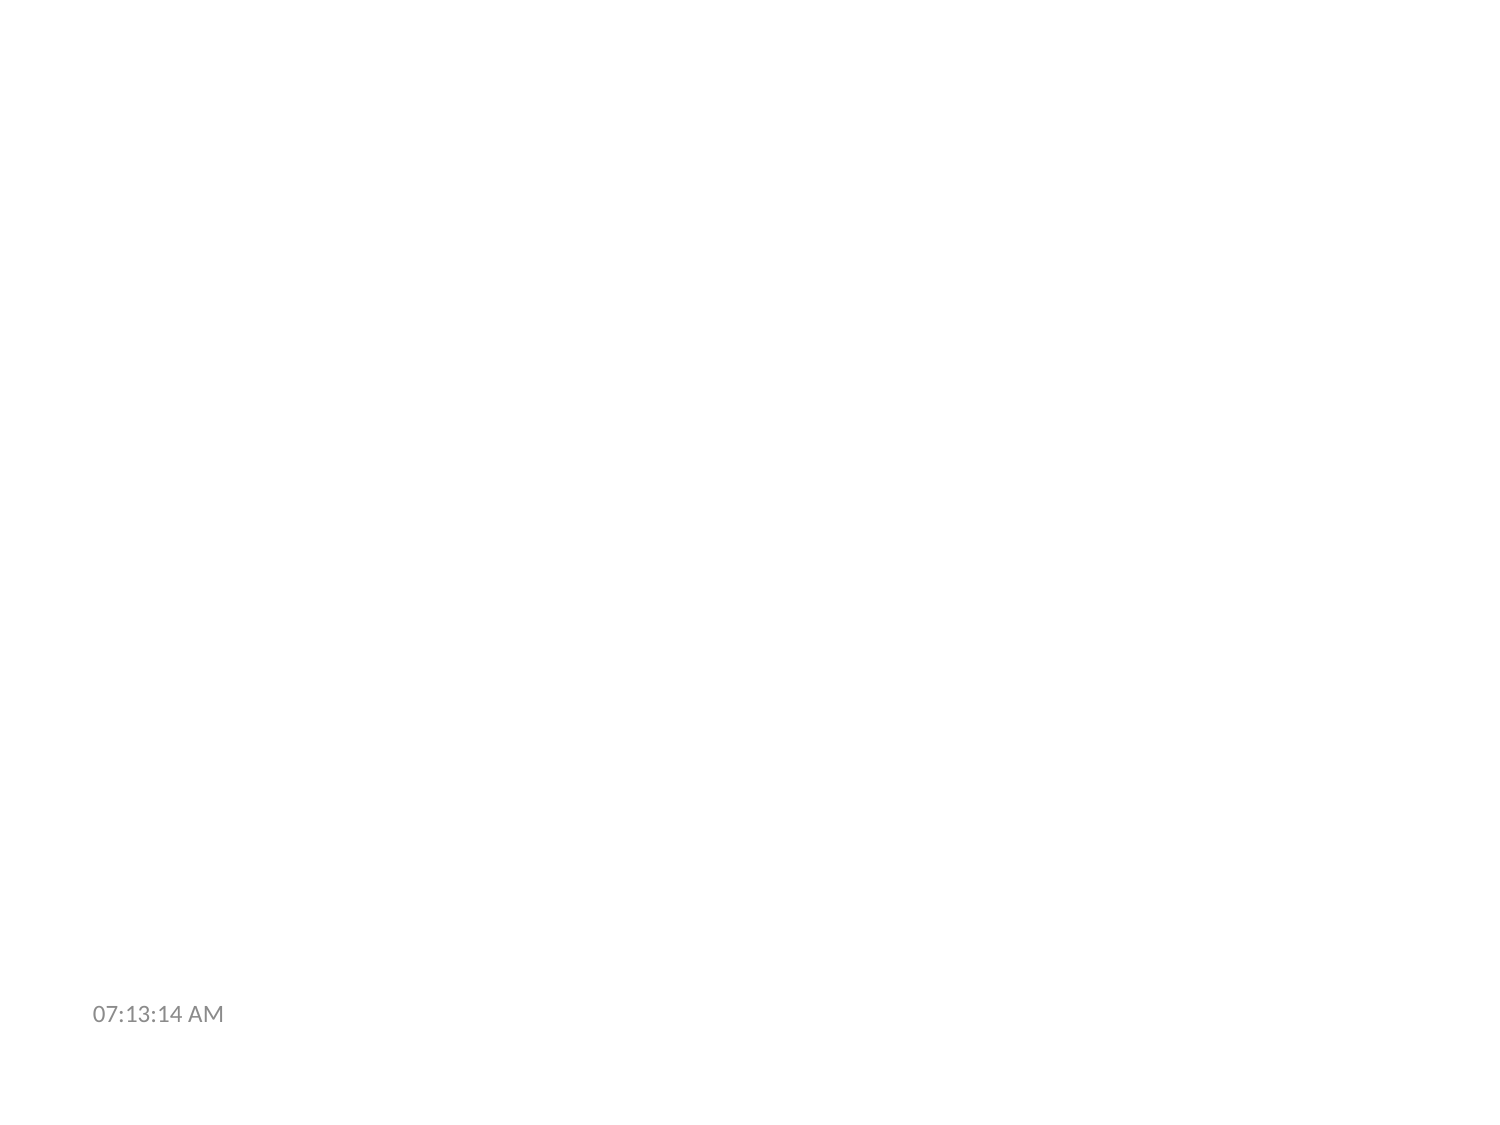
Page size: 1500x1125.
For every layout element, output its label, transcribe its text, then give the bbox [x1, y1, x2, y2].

text_box 3:35:09 PM [77, 982, 428, 1043]
